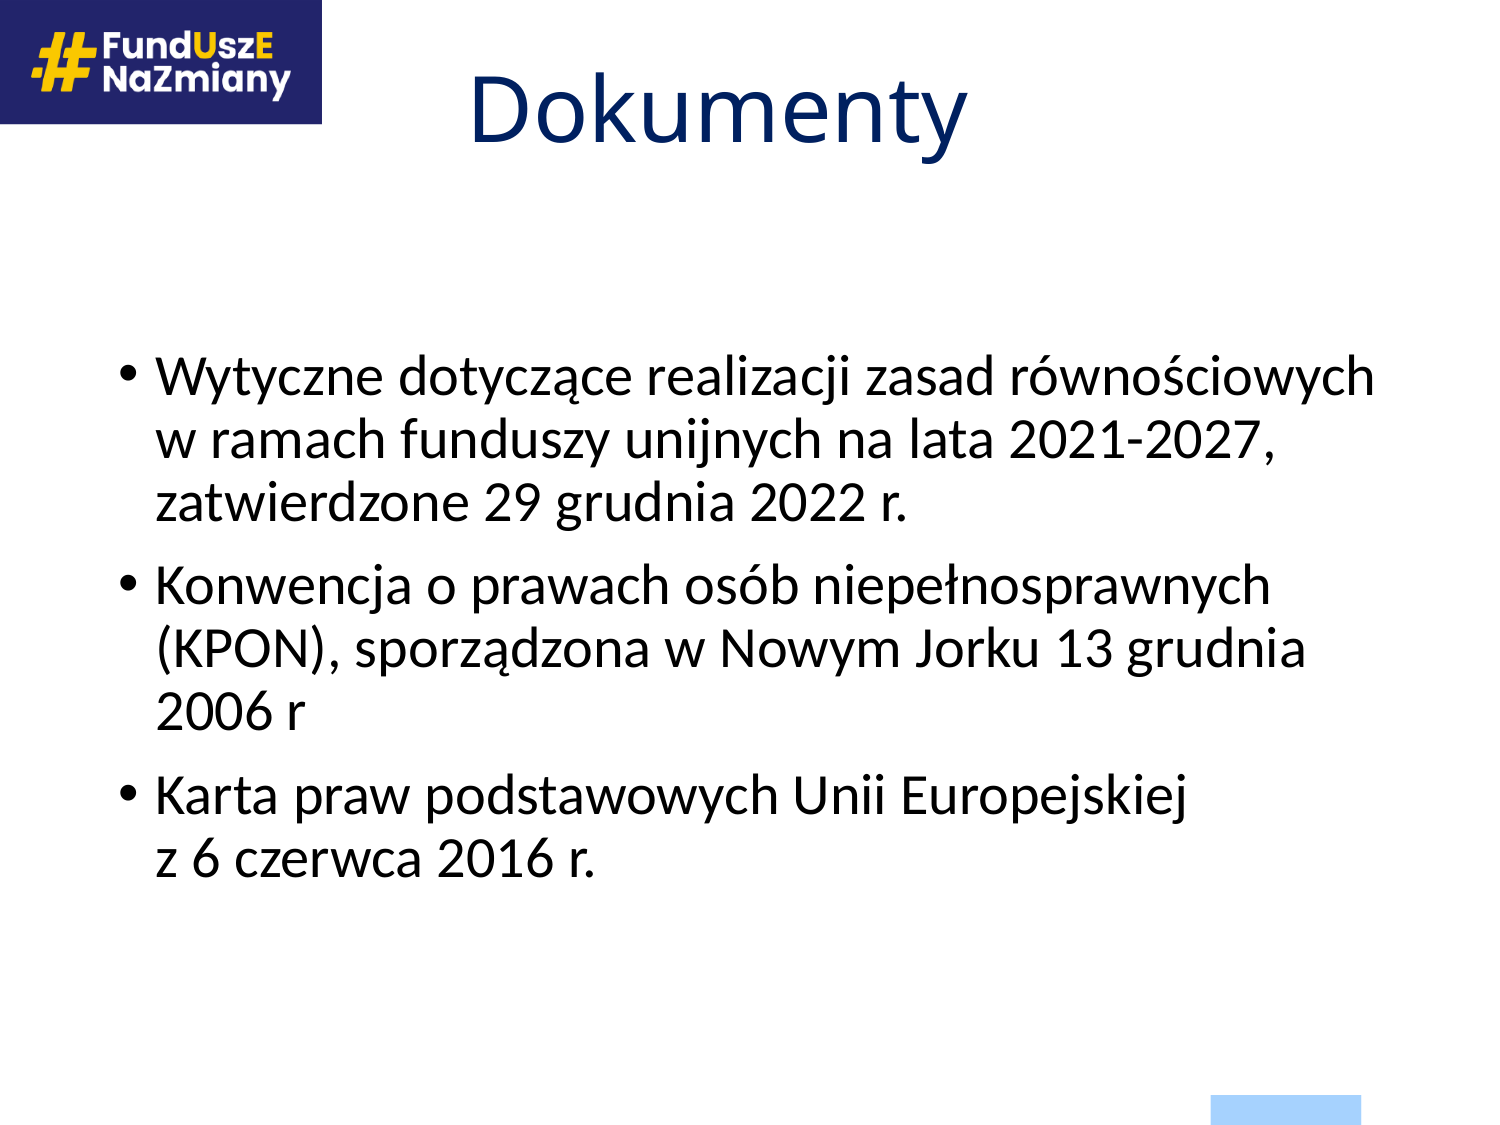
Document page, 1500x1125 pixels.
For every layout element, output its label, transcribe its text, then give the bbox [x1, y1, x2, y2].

list Wytyczne dotyczące realizacji zasad równościowych w ramach funduszy unijnych na lata 2021-2027, zatwierdzone 29 grudnia 2022 r. Konwencja o prawach osób niepełnosprawnych (KPON), sporządzona w Nowym Jorku 13 grudnia 2006 r Karta praw podstawowych Unii Europejskiej z 6 czerwca 2016 r. [103, 337, 1397, 1048]
picture [0, 0, 1500, 1125]
title Dokumenty [451, 39, 1397, 186]
